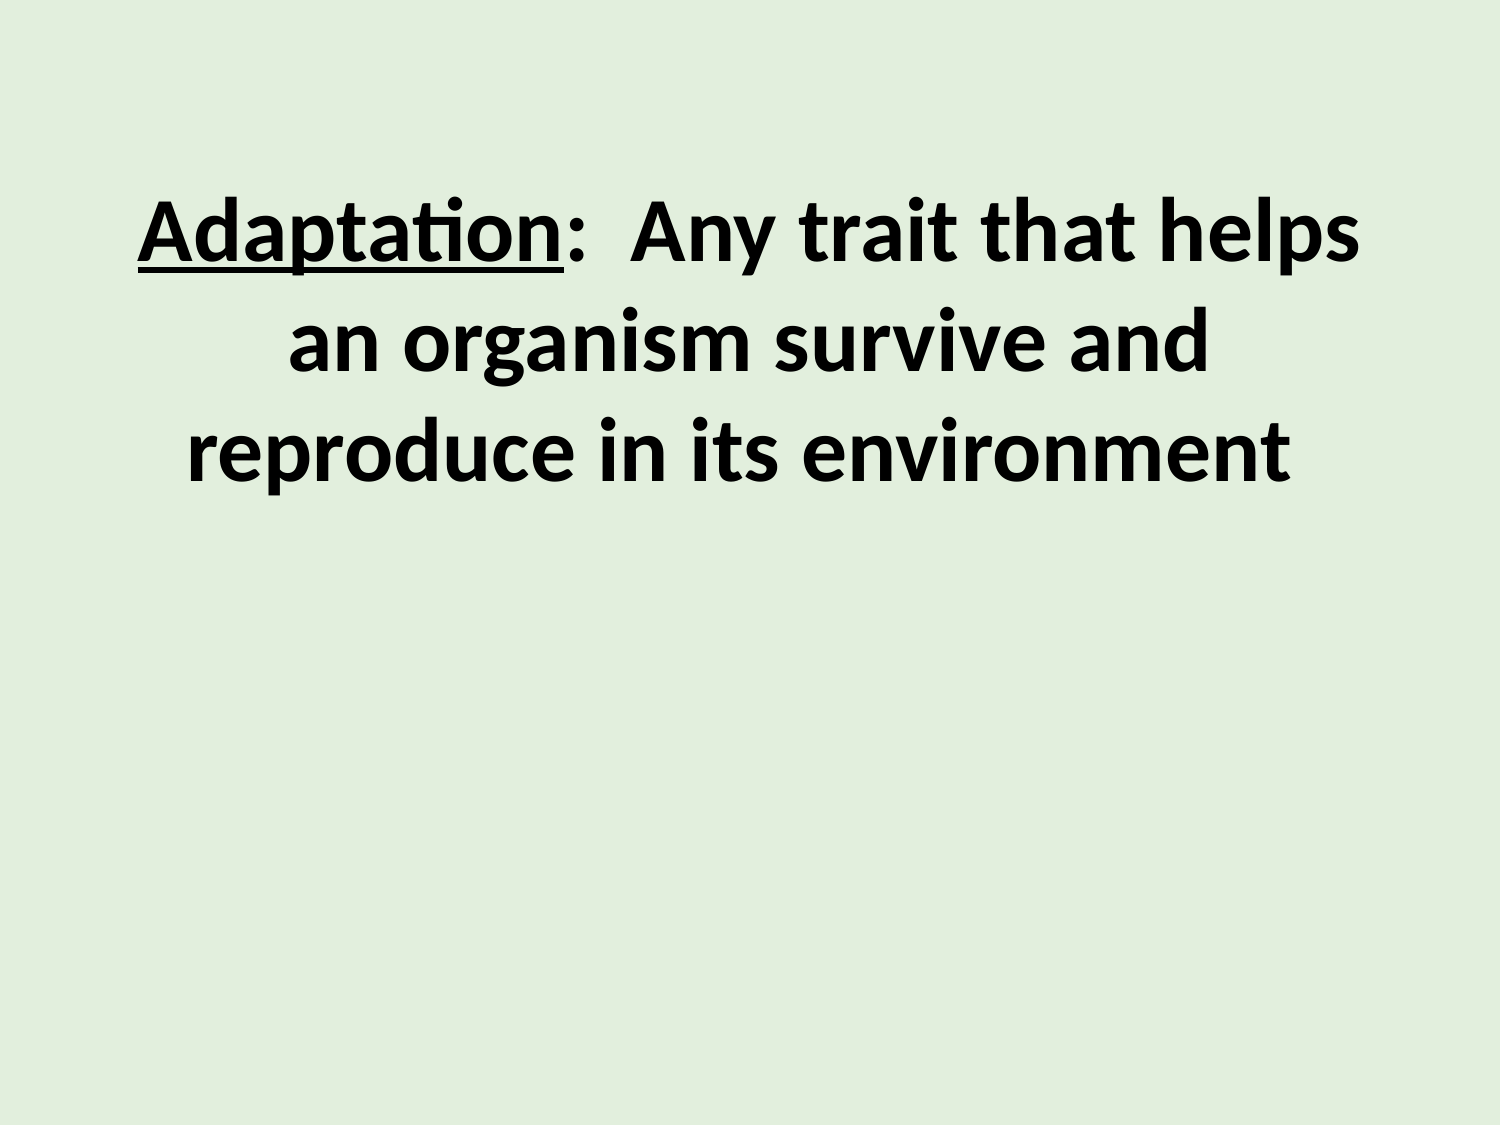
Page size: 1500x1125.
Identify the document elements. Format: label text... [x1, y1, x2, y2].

title Adaptation: Any trait that helps an organism survive and reproduce in its environment [75, 45, 1425, 625]
